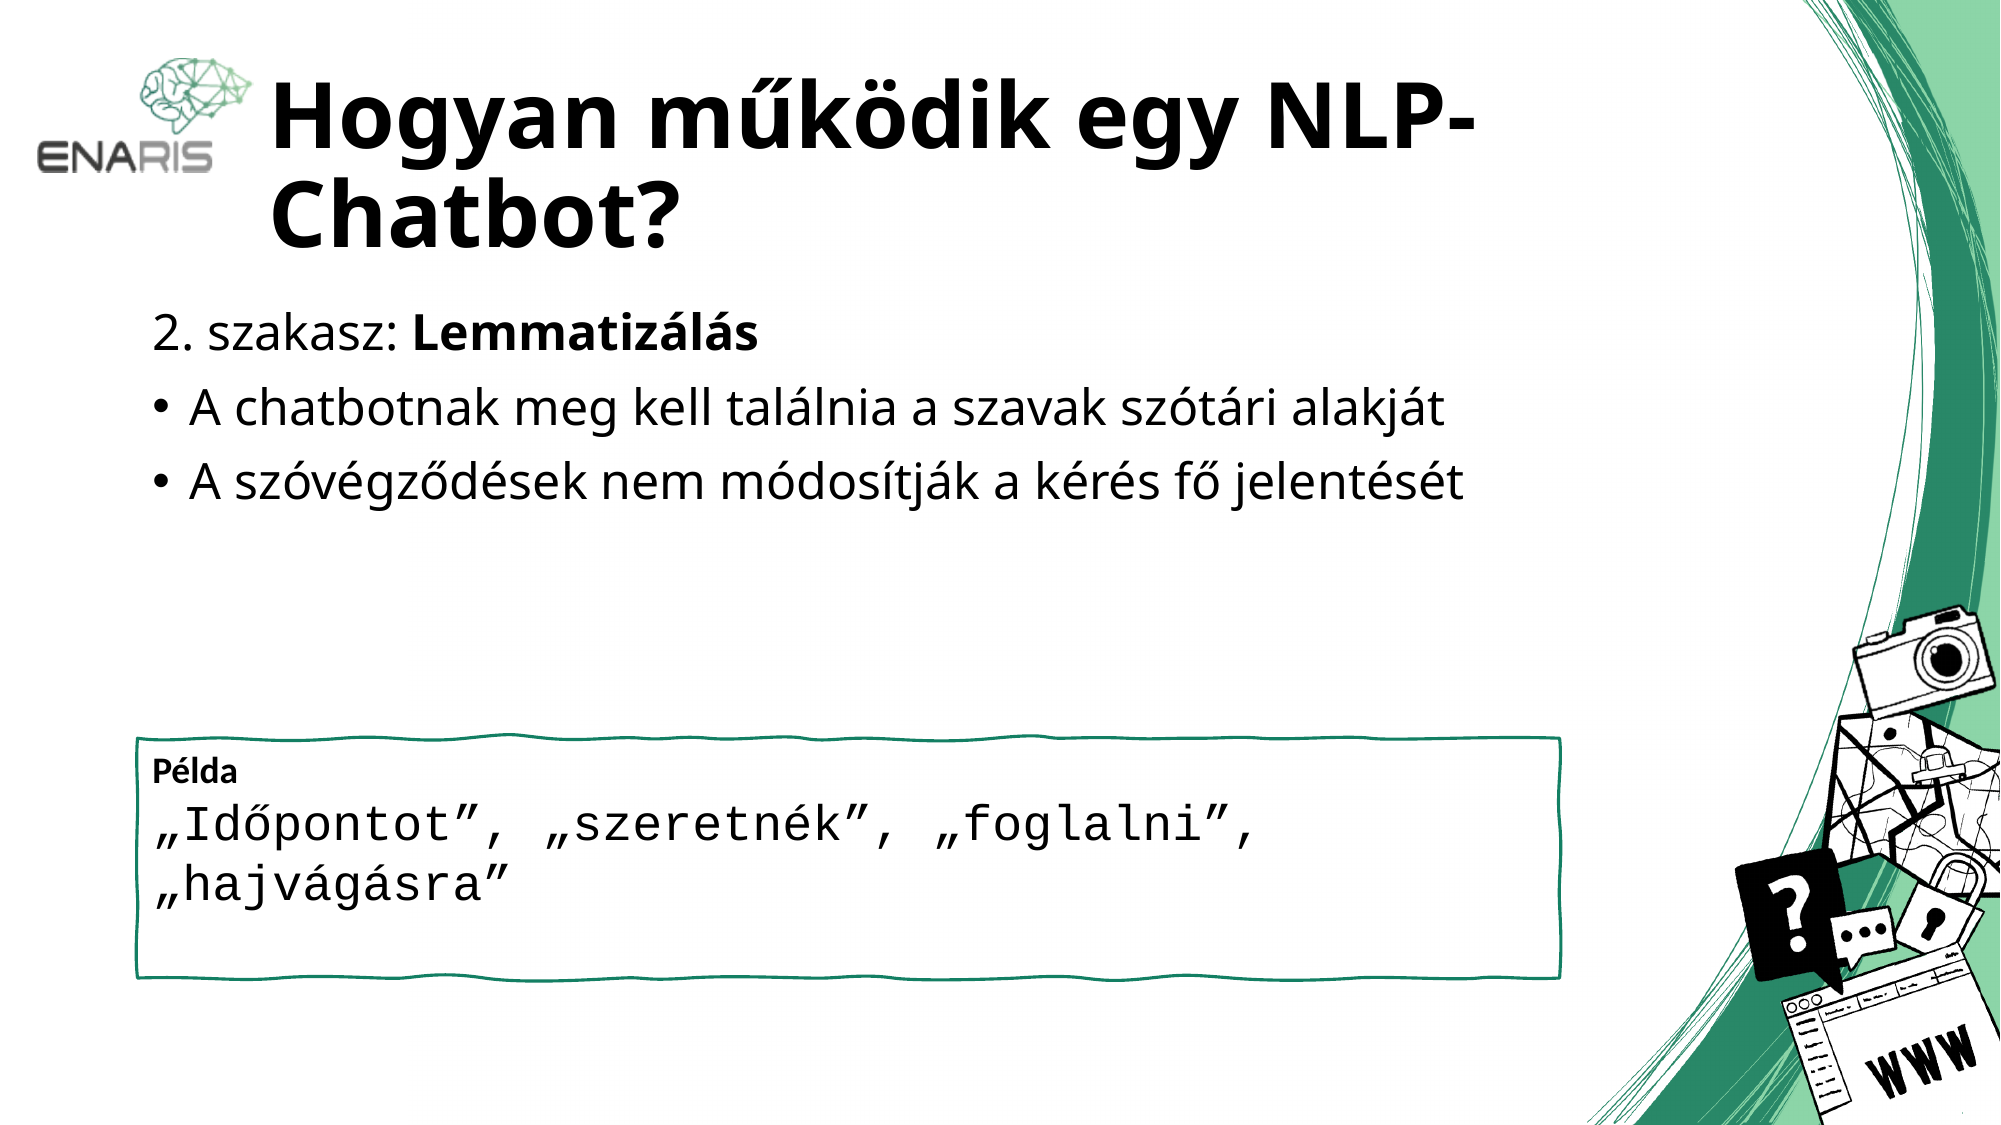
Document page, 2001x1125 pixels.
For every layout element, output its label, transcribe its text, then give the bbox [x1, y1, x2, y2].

title Hogyan működik egy NLP-Chatbot? [253, 59, 1863, 278]
picture [37, 58, 254, 173]
list 2. szakasz: Lemmatizálás A chatbotnak meg kell találnia a szavak szótári alakját A szóvégződések nem módosítják a kérés fő jelentését [137, 299, 1728, 1014]
picture [408, 0, 2000, 1125]
text_box Példa „Időpontot”, „szeretnék”, „foglalni”, „hajvágásra” [136, 734, 1561, 982]
